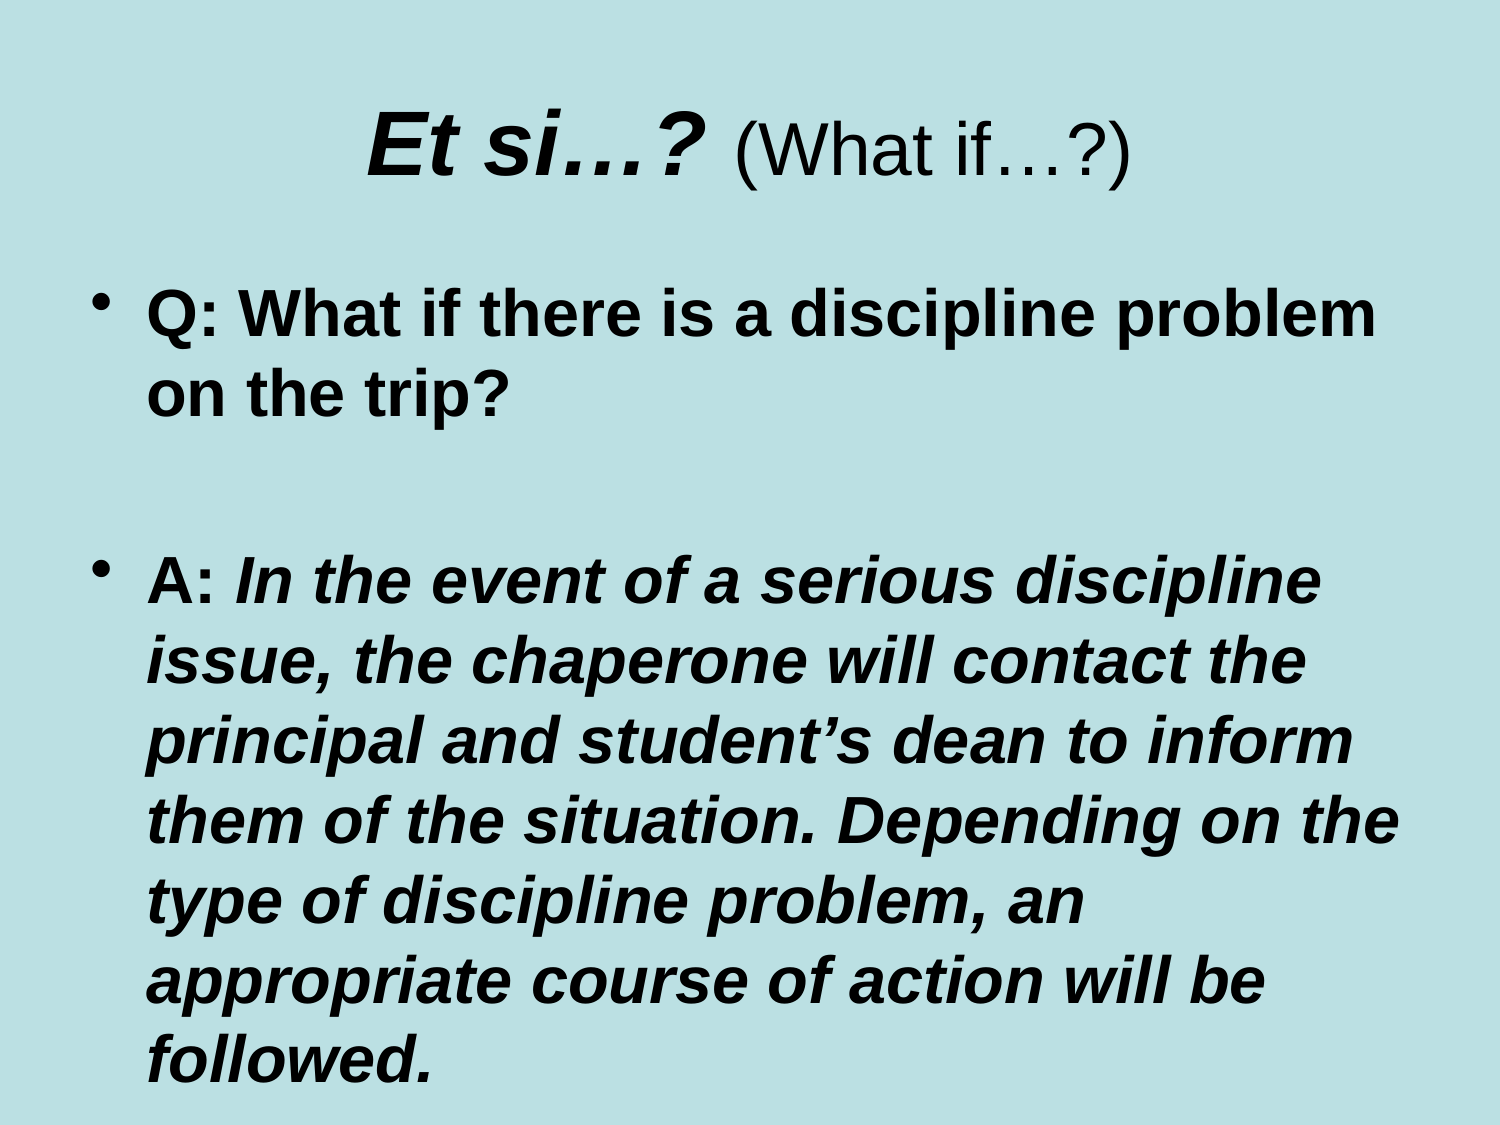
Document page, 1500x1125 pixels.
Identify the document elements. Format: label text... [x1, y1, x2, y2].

title Et si…? (What if…?) [74, 44, 1426, 233]
list Q: What if there is a discipline problem on the trip? A: In the event of a serious discipline issue, the chaperone will contact the principal and student’s dean to inform them of the situation. Depending on the type of discipline problem, an appropriate course of action will be followed. [74, 262, 1426, 1006]
